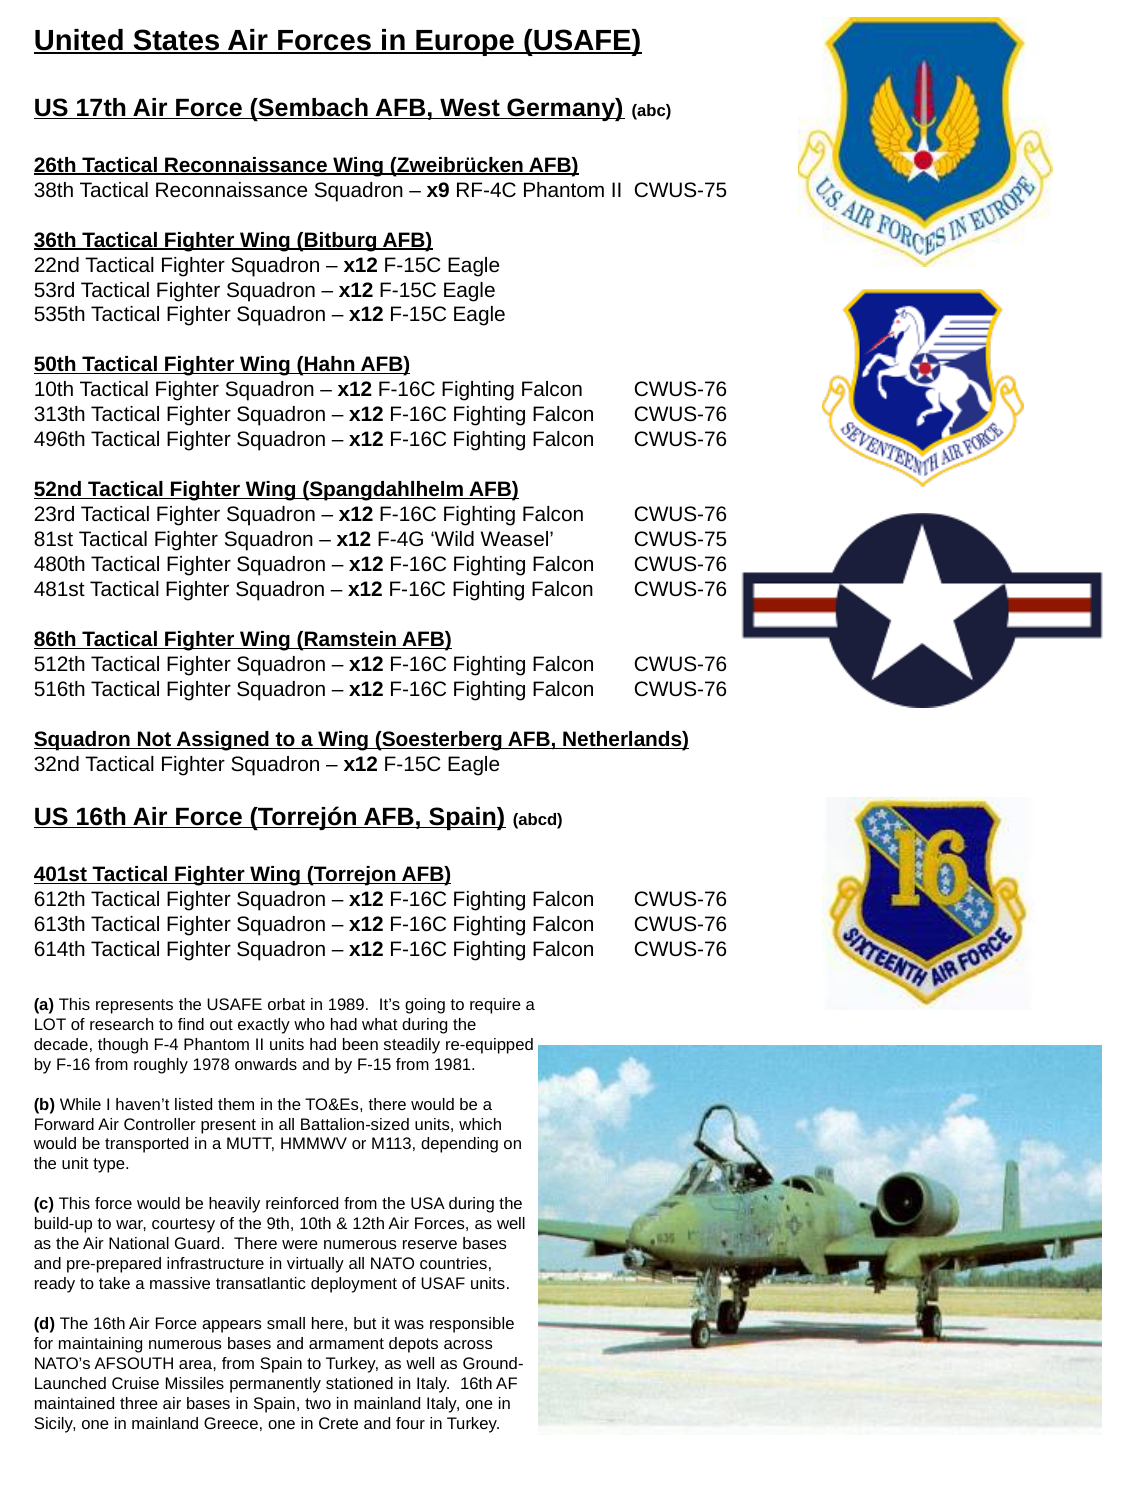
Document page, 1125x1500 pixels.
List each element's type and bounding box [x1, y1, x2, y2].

picture [822, 797, 1035, 1010]
picture [739, 513, 1106, 708]
text_box [19, 14, 949, 1441]
picture [822, 289, 1024, 487]
picture [538, 1045, 1102, 1435]
picture [798, 17, 1053, 267]
